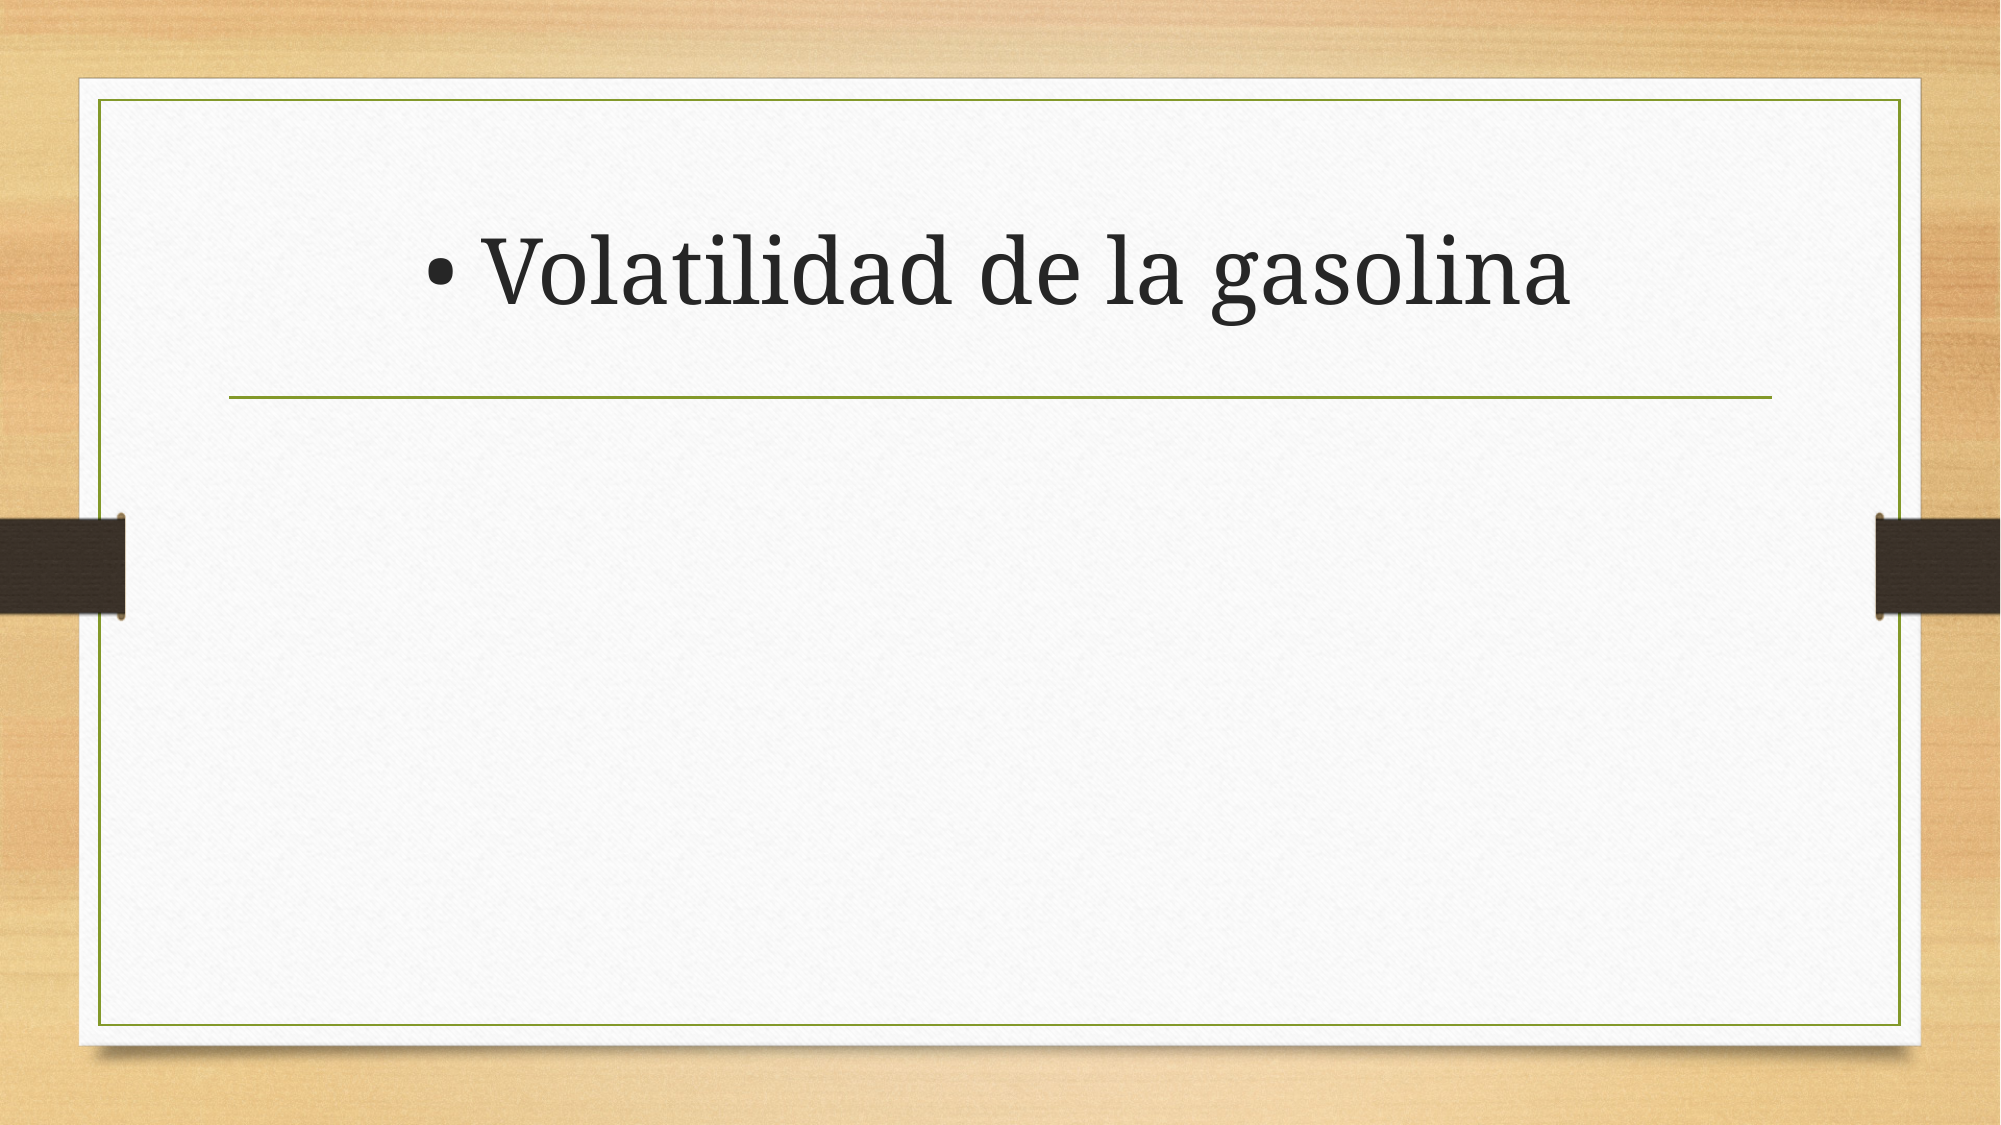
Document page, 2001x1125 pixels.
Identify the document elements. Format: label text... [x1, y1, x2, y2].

title • Volatilidad de la gasolina [212, 161, 1788, 375]
picture [0, 0, 2001, 1125]
